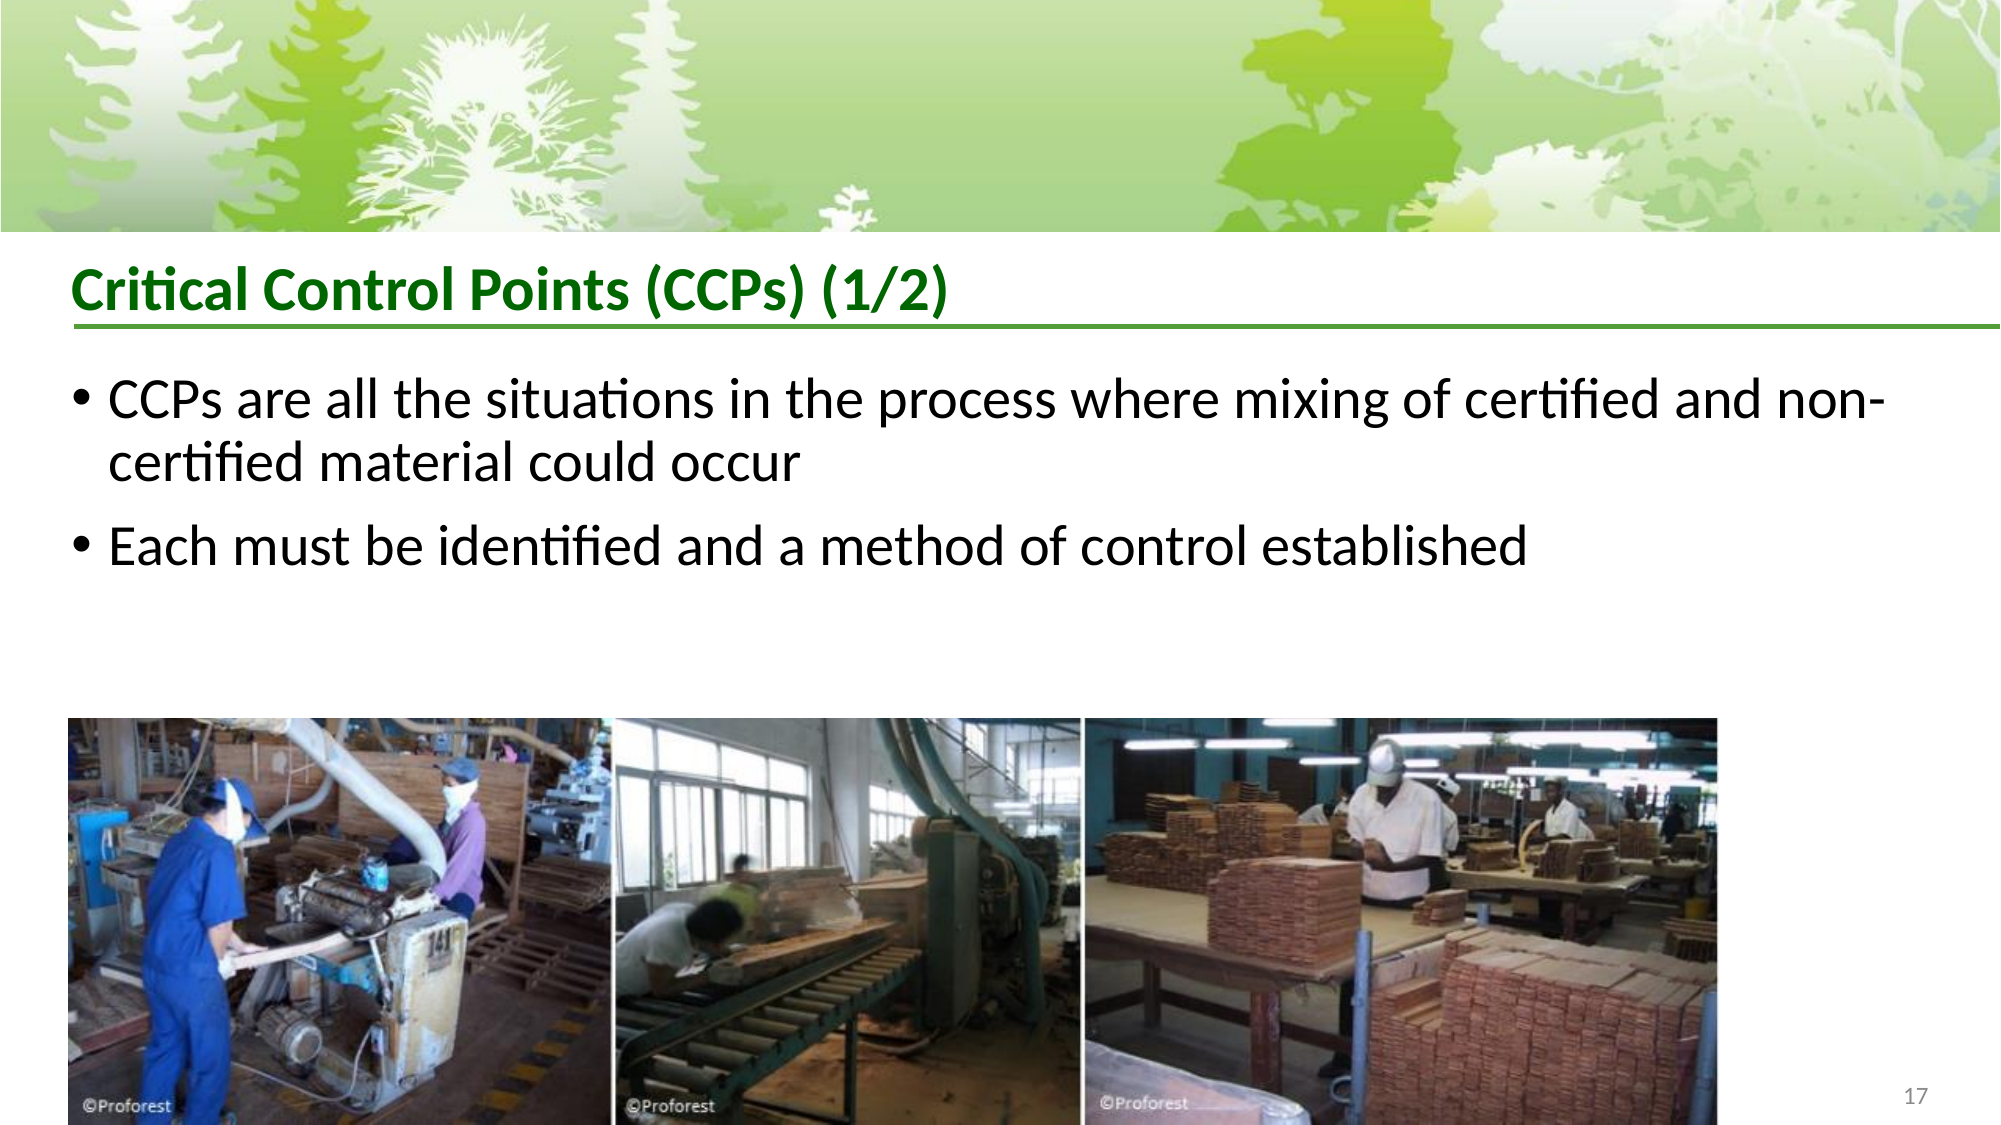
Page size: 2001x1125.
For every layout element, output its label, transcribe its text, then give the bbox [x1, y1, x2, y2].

picture [0, 0, 2000, 232]
title Critical Control Points (CCPs) (1/2) [56, 181, 1782, 360]
picture [68, 718, 1719, 1125]
list CCPs are all the situations in the process where mixing of certified and non-certified material could occur Each must be identified and a method of control established [56, 360, 1944, 996]
slide_number 17 [1719, 1065, 1944, 1125]
